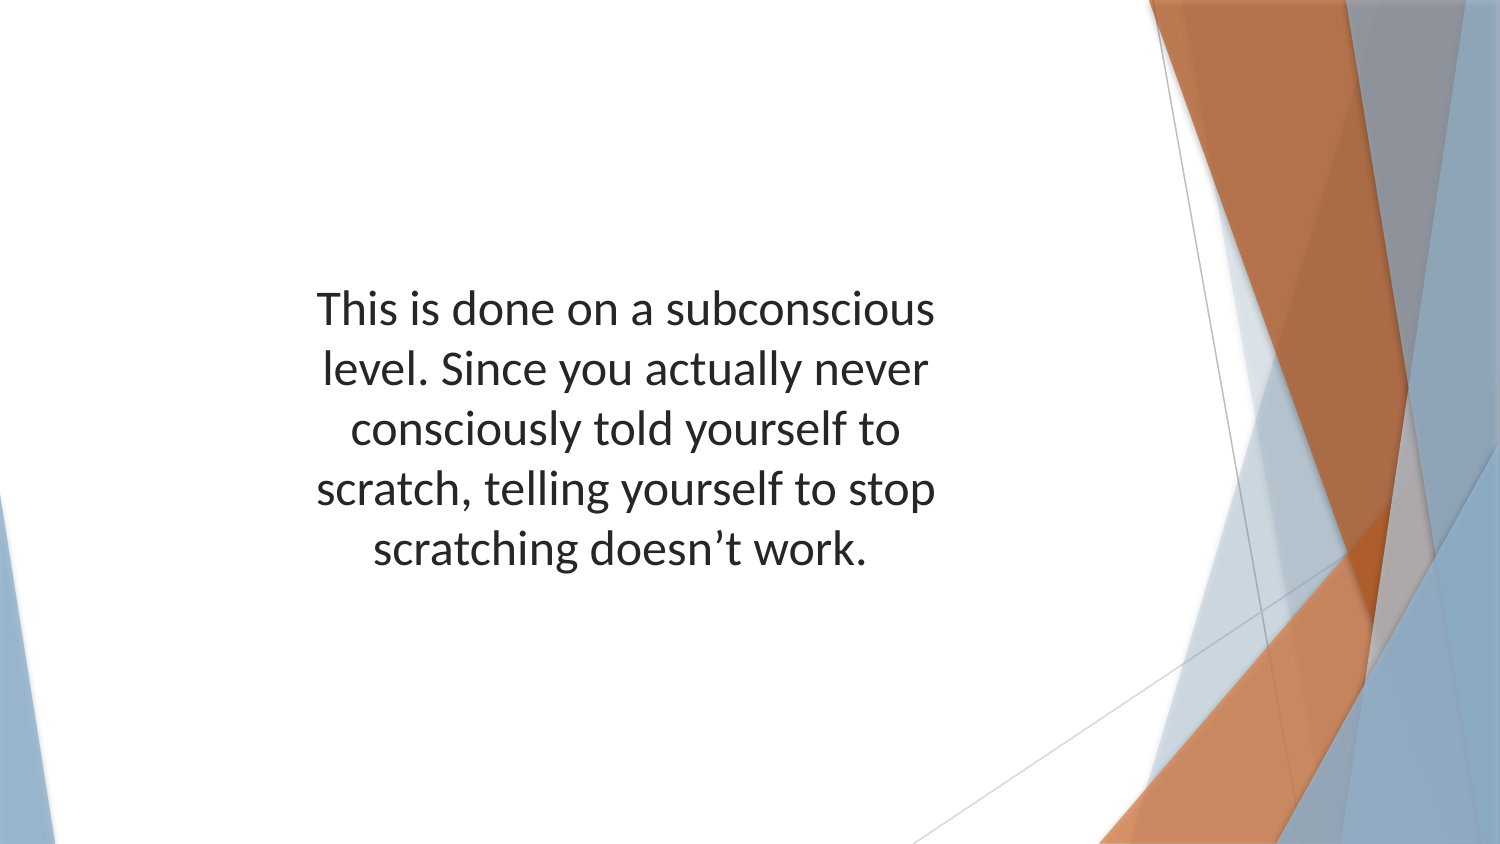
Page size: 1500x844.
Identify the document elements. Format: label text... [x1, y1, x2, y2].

list This is done on a subconscious level. Since you actually never consciously told yourself to scratch, telling yourself to stop scratching doesn’t work. [253, 268, 998, 623]
